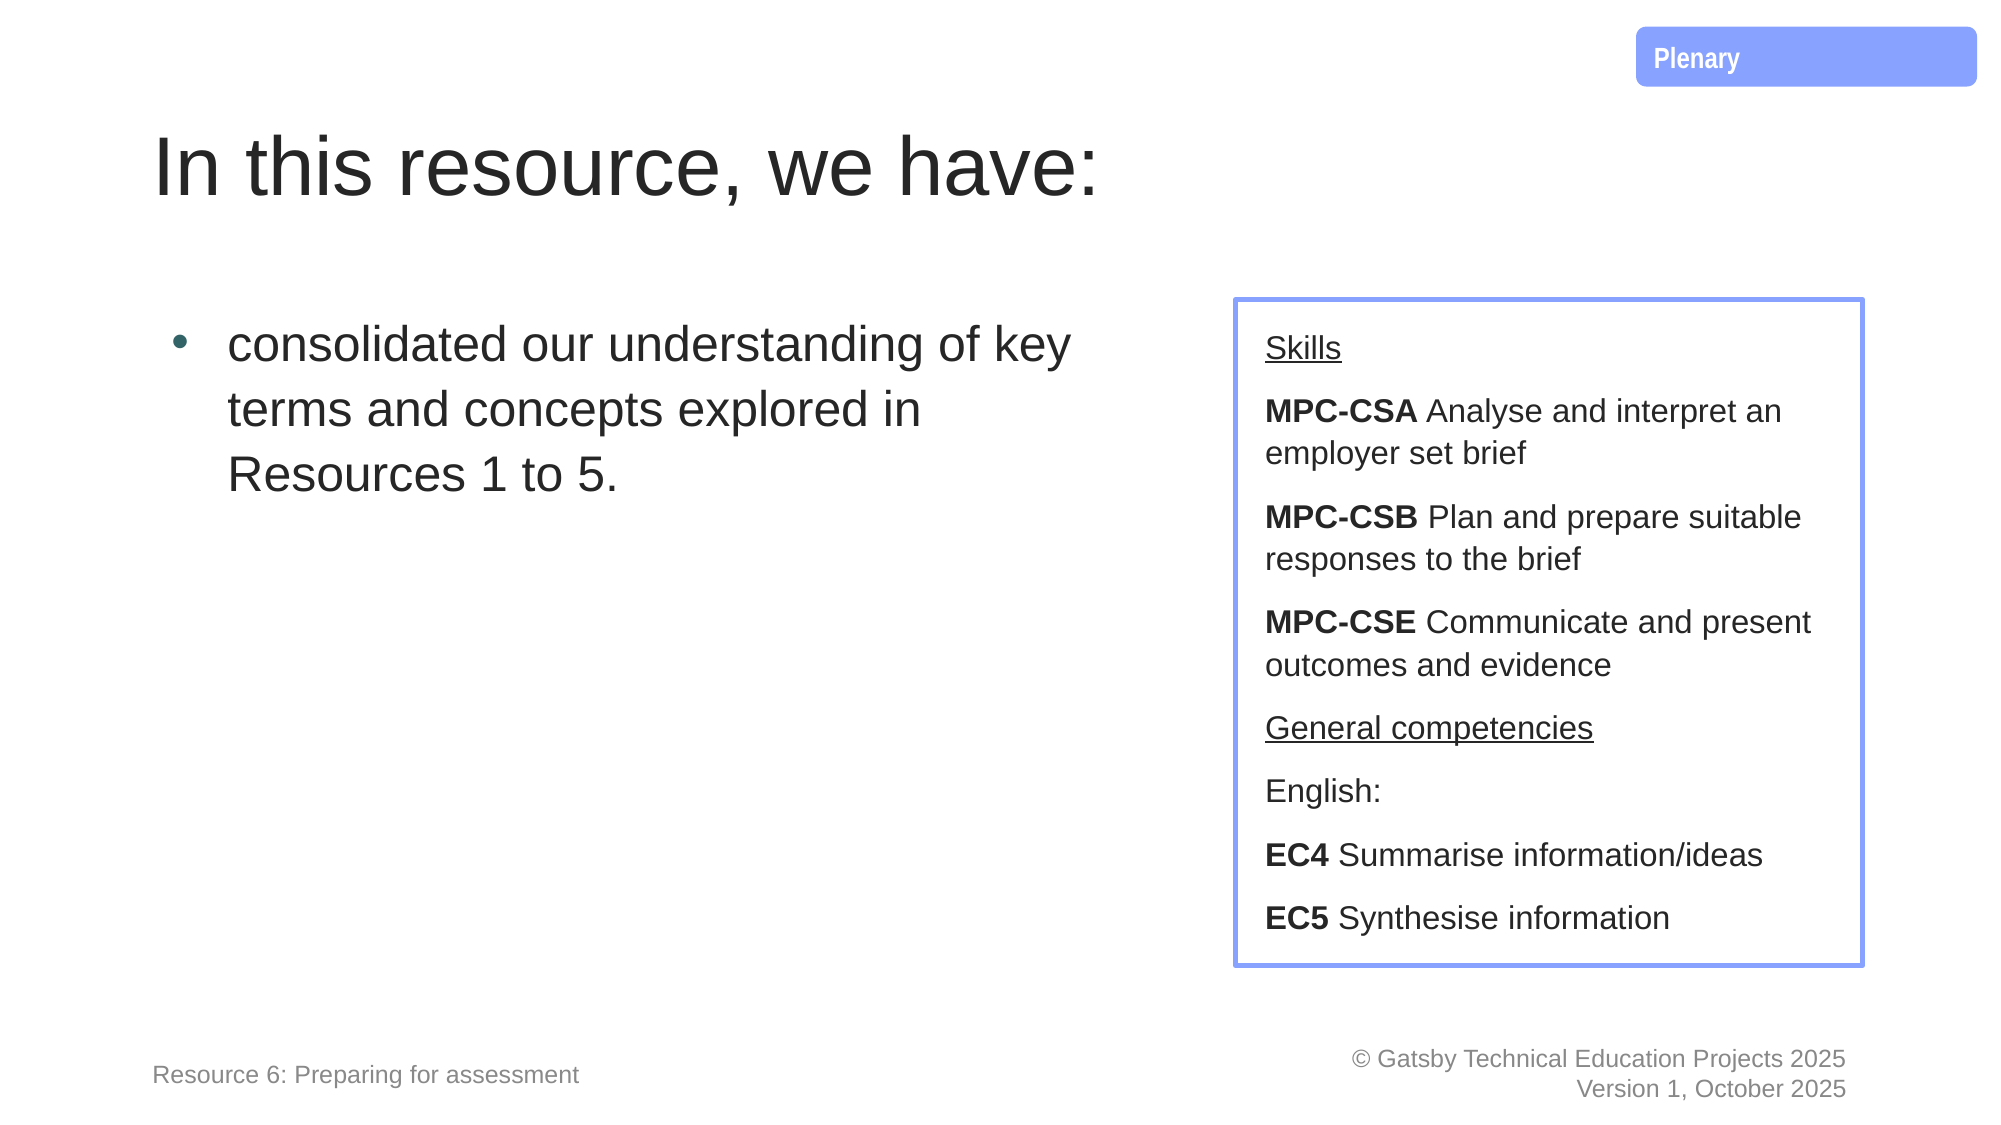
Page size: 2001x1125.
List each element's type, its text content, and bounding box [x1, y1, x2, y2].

list Resource 6: Preparing for assessment [137, 1042, 829, 1103]
text_box Plenary [1636, 26, 1978, 87]
title In this resource, we have: [137, 59, 1863, 278]
list consolidated our understanding of key terms and concepts explored in Resources 1 to 5. [137, 299, 1188, 1014]
list Skills MPC-CSA Analyse and interpret an employer set brief MPC-CSB Plan and prepare suitable responses to the brief MPC-CSE Communicate and present outcomes and evidence General competencies English: EC4 Summarise information/ideas EC5 Synthesise information [1233, 297, 1865, 968]
